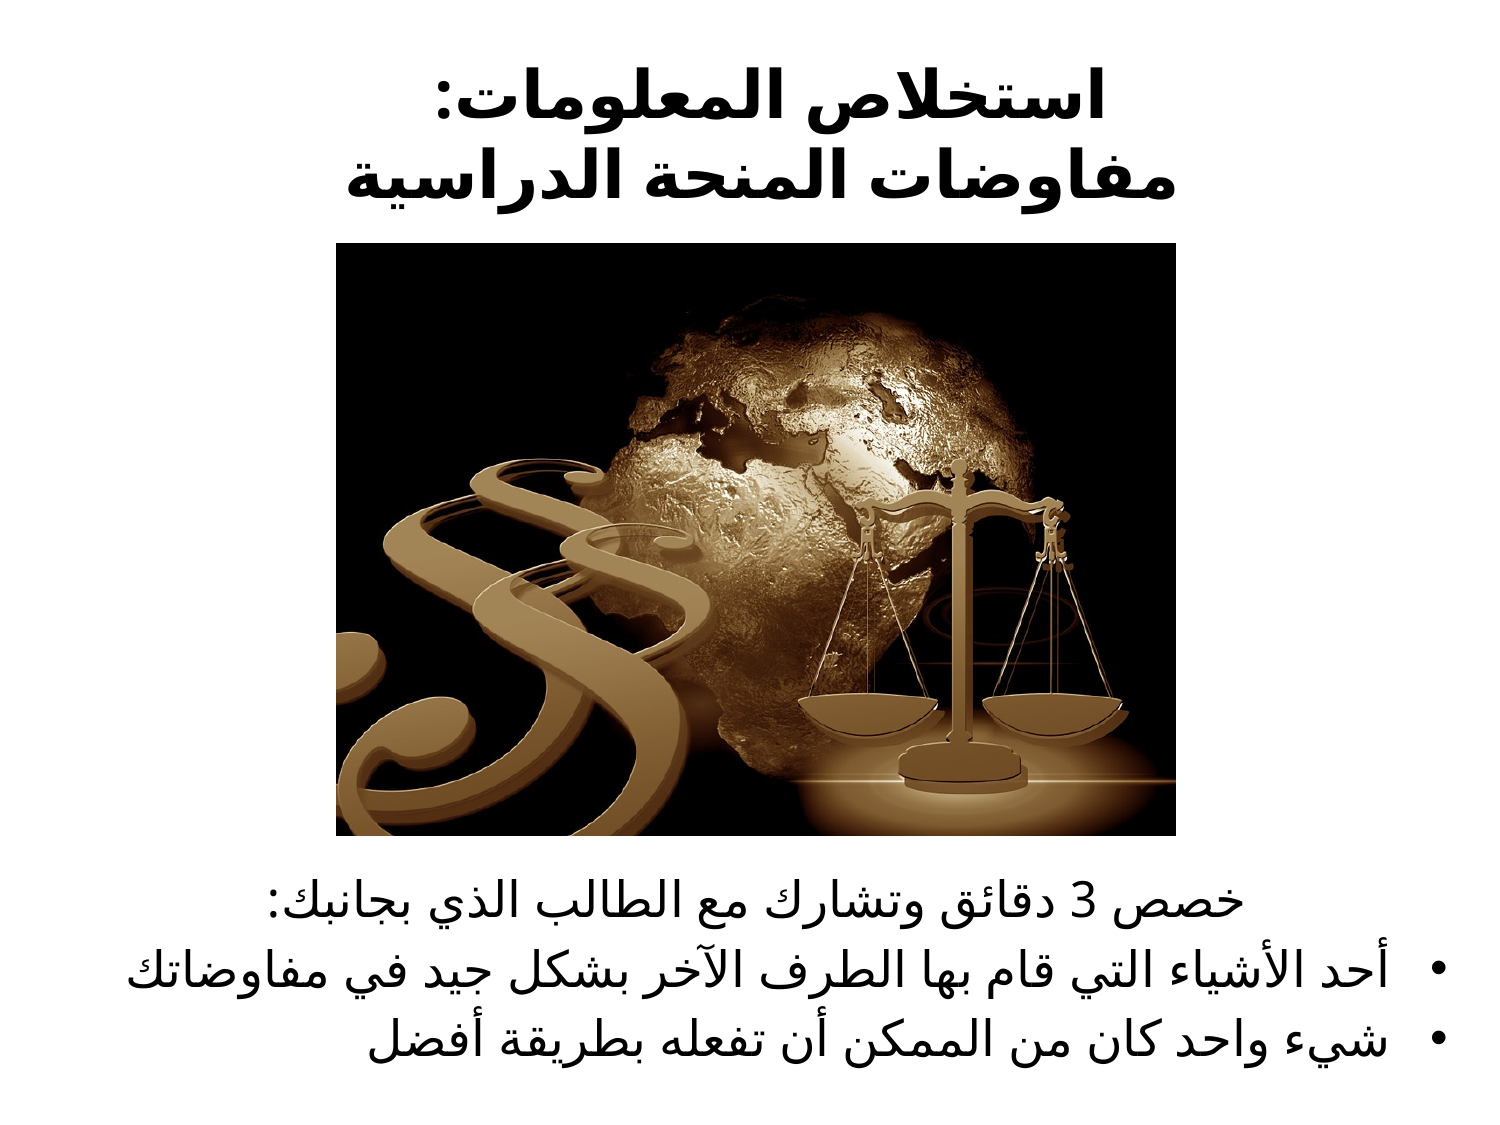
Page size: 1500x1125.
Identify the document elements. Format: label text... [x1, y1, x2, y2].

picture [336, 243, 1176, 837]
text_box خصص 3 دقائق وتشارك مع الطالب الذي بجانبك: أحد الأشياء التي قام بها الطرف الآخر بشكل جيد في مفاوضاتك شيء واحد كان من الممكن أن تفعله بطريقة أفضل [37, 859, 1463, 1125]
text_box استخلاص المعلومات: مفاوضات المنحة الدراسية [87, 78, 1438, 266]
